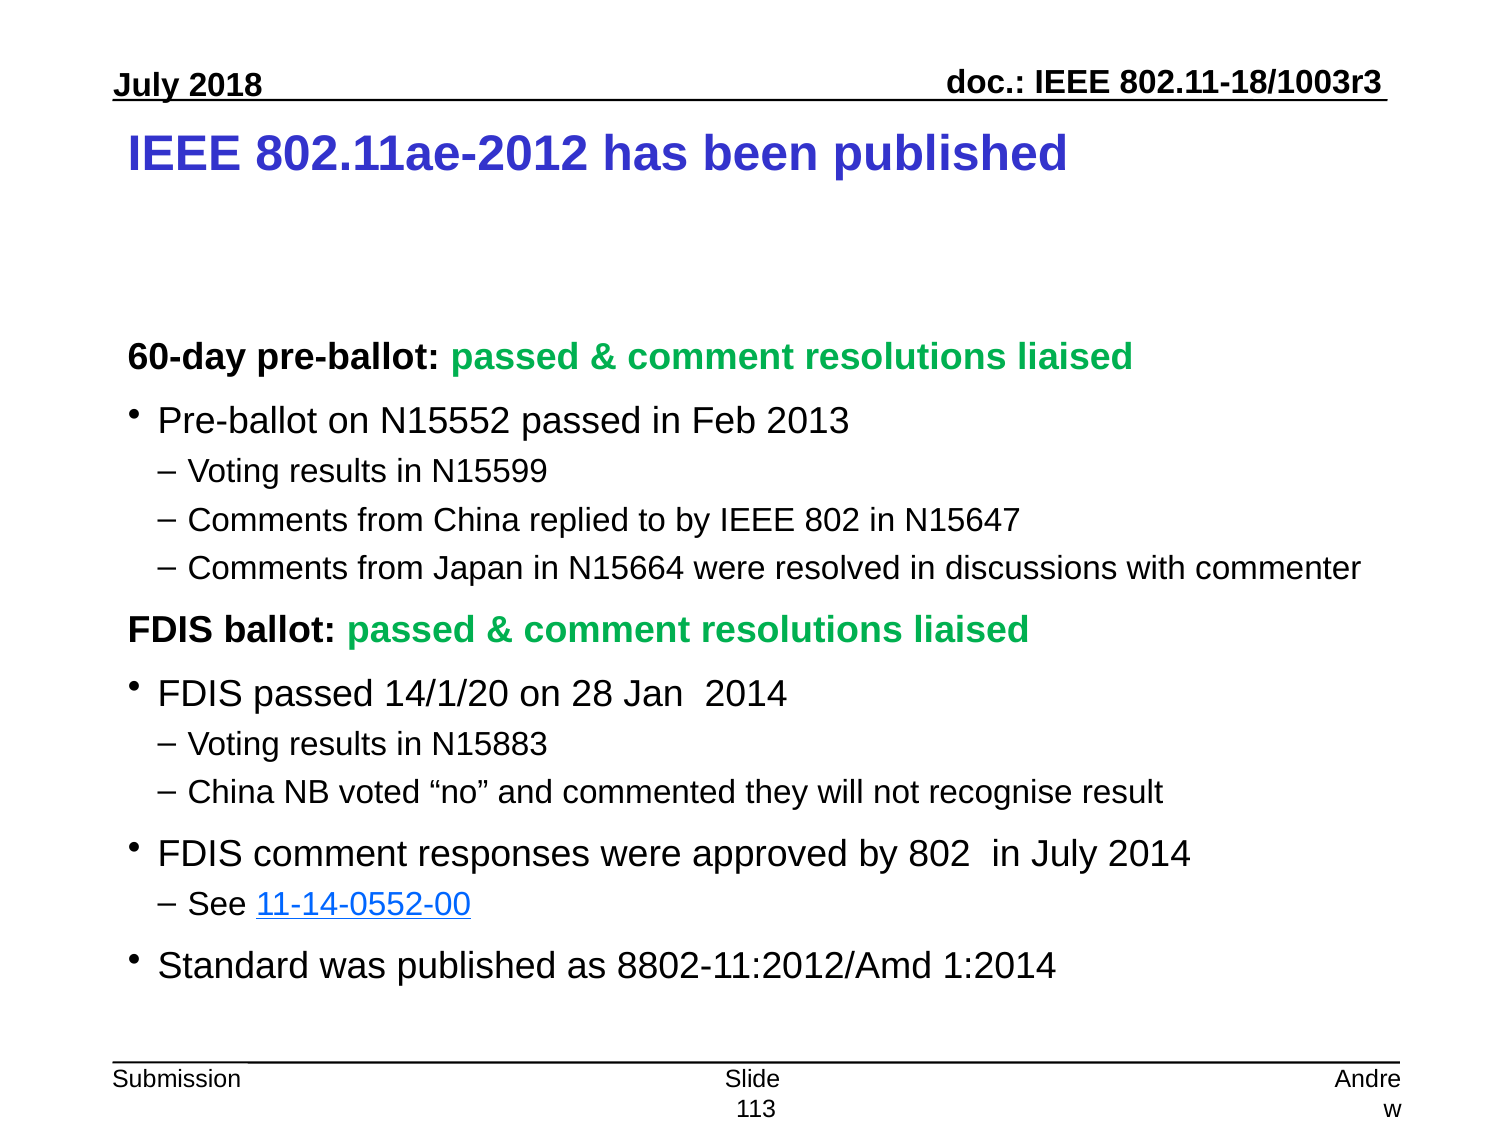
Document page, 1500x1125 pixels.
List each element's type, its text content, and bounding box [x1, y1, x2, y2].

list 60-day pre-ballot: passed & comment resolutions liaised Pre-ballot on N15552 passed in Feb 2013 Voting results in N15599 Comments from China replied to by IEEE 802 in N15647 Comments from Japan in N15664 were resolved in discussions with commenter FDIS ballot: passed & comment resolutions liaised FDIS passed 14/1/20 on 28 Jan 2014 Voting results in N15883 China NB voted “no” and commented they will not recognise result FDIS comment responses were approved by 802 in July 2014 See 11-14-0552-00 Standard was published as 8802-11:2012/Amd 1:2014 [112, 324, 1388, 1000]
title IEEE 802.11ae-2012 has been published [112, 112, 1475, 288]
footer Andrew Myles, Cisco [1320, 1061, 1402, 1093]
slide_number Slide 113 [709, 1061, 803, 1093]
